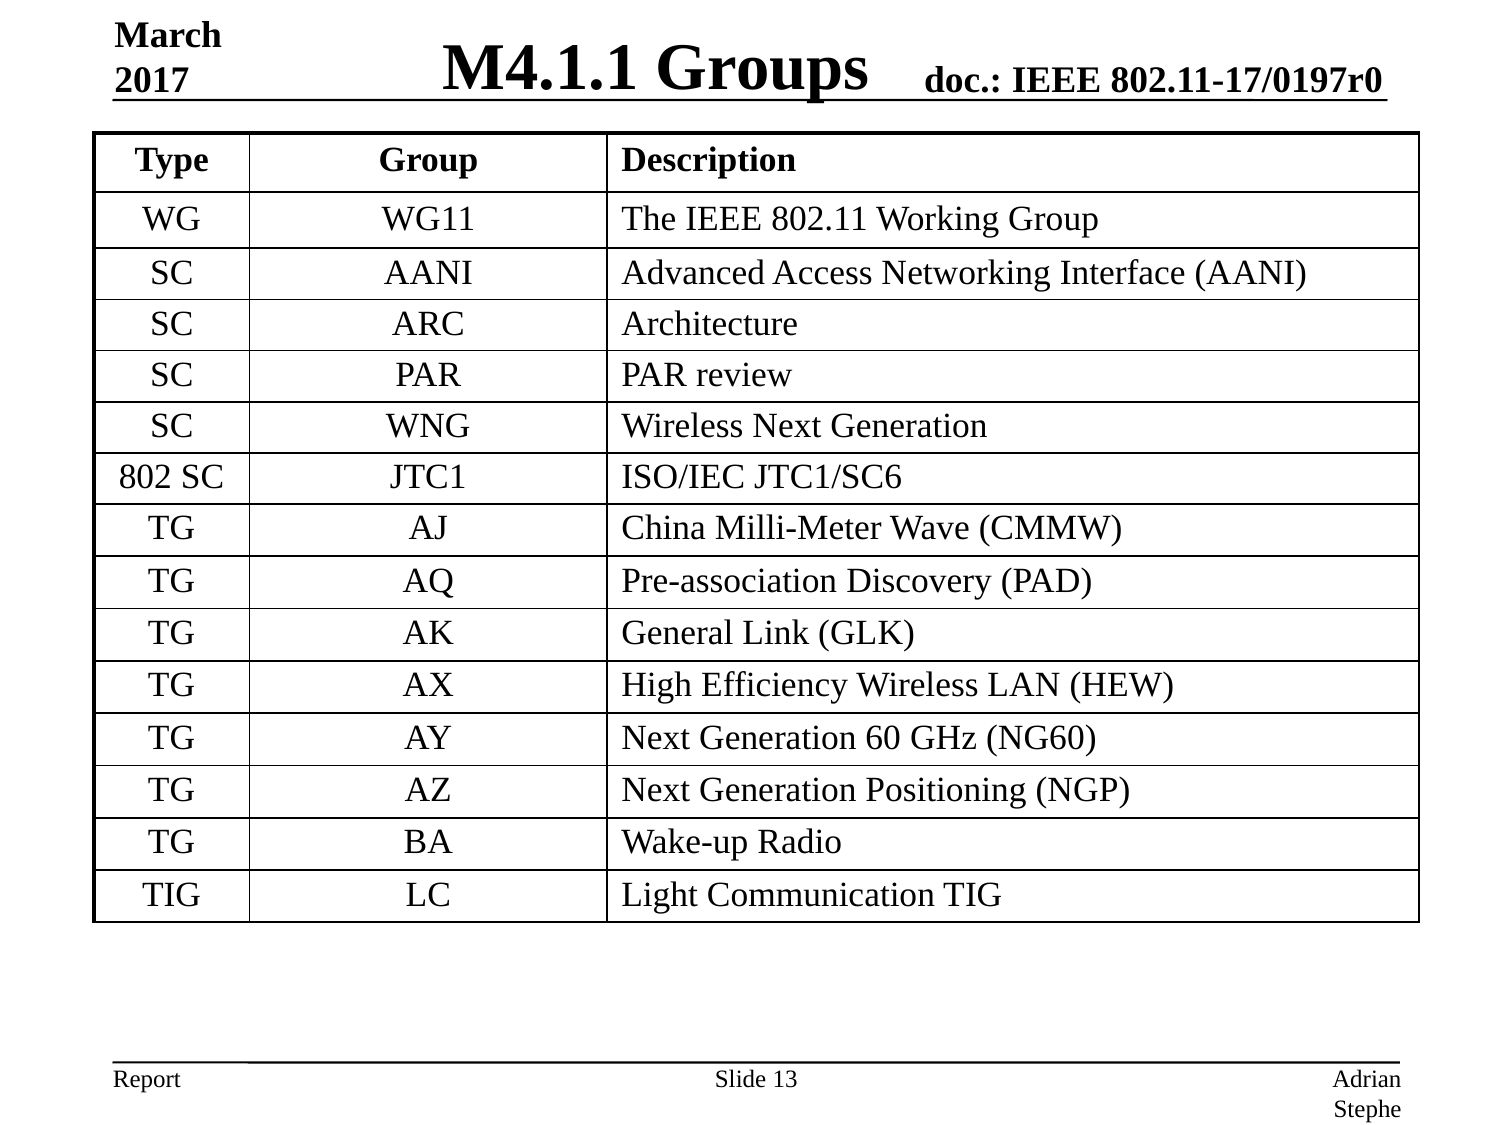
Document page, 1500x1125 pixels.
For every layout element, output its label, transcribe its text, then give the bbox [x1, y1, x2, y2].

table_cell WG11 [250, 193, 606, 247]
table_cell TG [96, 714, 249, 765]
table_cell ARC [250, 300, 606, 350]
table_cell WG [96, 193, 249, 247]
table_cell AANI [250, 249, 606, 299]
table_cell Advanced Access Networking Interface (AANI) [608, 249, 1418, 299]
table_cell ISO/IEC JTC1/SC6 [608, 454, 1418, 503]
table_header Description [608, 135, 1418, 191]
table_cell General Link (GLK) [608, 609, 1418, 660]
table_cell TIG [96, 871, 249, 921]
table_cell The IEEE 802.11 Working Group [608, 193, 1418, 247]
table_cell AQ [250, 557, 606, 608]
table_cell AY [250, 714, 606, 765]
slide_number Slide 13 [712, 1061, 800, 1093]
table_cell PAR review [608, 351, 1418, 401]
table_cell LC [250, 871, 606, 921]
table_header Group [250, 135, 606, 191]
table_cell SC [96, 249, 249, 299]
table_cell 802 SC [96, 454, 249, 503]
table_cell TG [96, 557, 249, 608]
table_header Type [96, 135, 249, 191]
table_cell China Milli-Meter Wave (CMMW) [608, 505, 1418, 555]
table_cell TG [96, 766, 249, 817]
table_cell TG [96, 609, 249, 660]
table_cell TG [96, 819, 249, 869]
table_cell WNG [250, 403, 606, 452]
table_cell JTC1 [250, 454, 606, 503]
table_cell AZ [250, 766, 606, 817]
table_cell AJ [250, 505, 606, 555]
table_cell Pre-association Discovery (PAD) [608, 557, 1418, 608]
table_cell Next Generation 60 GHz (NG60) [608, 714, 1418, 765]
table_cell TG [96, 662, 249, 712]
table_cell Wake-up Radio [608, 819, 1418, 869]
table_cell Next Generation Positioning (NGP) [608, 766, 1418, 817]
table_cell AK [250, 609, 606, 660]
table_cell Light Communication TIG [608, 871, 1418, 921]
title M4.1.1 Groups [75, 24, 1238, 100]
table_cell Architecture [608, 300, 1418, 350]
table_cell AX [250, 662, 606, 712]
table_cell High Efficiency Wireless LAN (HEW) [608, 662, 1418, 712]
table_cell PAR [250, 351, 606, 401]
table_cell Wireless Next Generation [608, 403, 1418, 452]
table_cell SC [96, 351, 249, 401]
table_cell SC [96, 403, 249, 452]
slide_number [114, 54, 268, 101]
table_cell SC [96, 300, 249, 350]
table_cell BA [250, 819, 606, 869]
footer Adrian Stephens, Intel Corporation [1324, 1061, 1402, 1093]
table_cell TG [96, 505, 249, 555]
